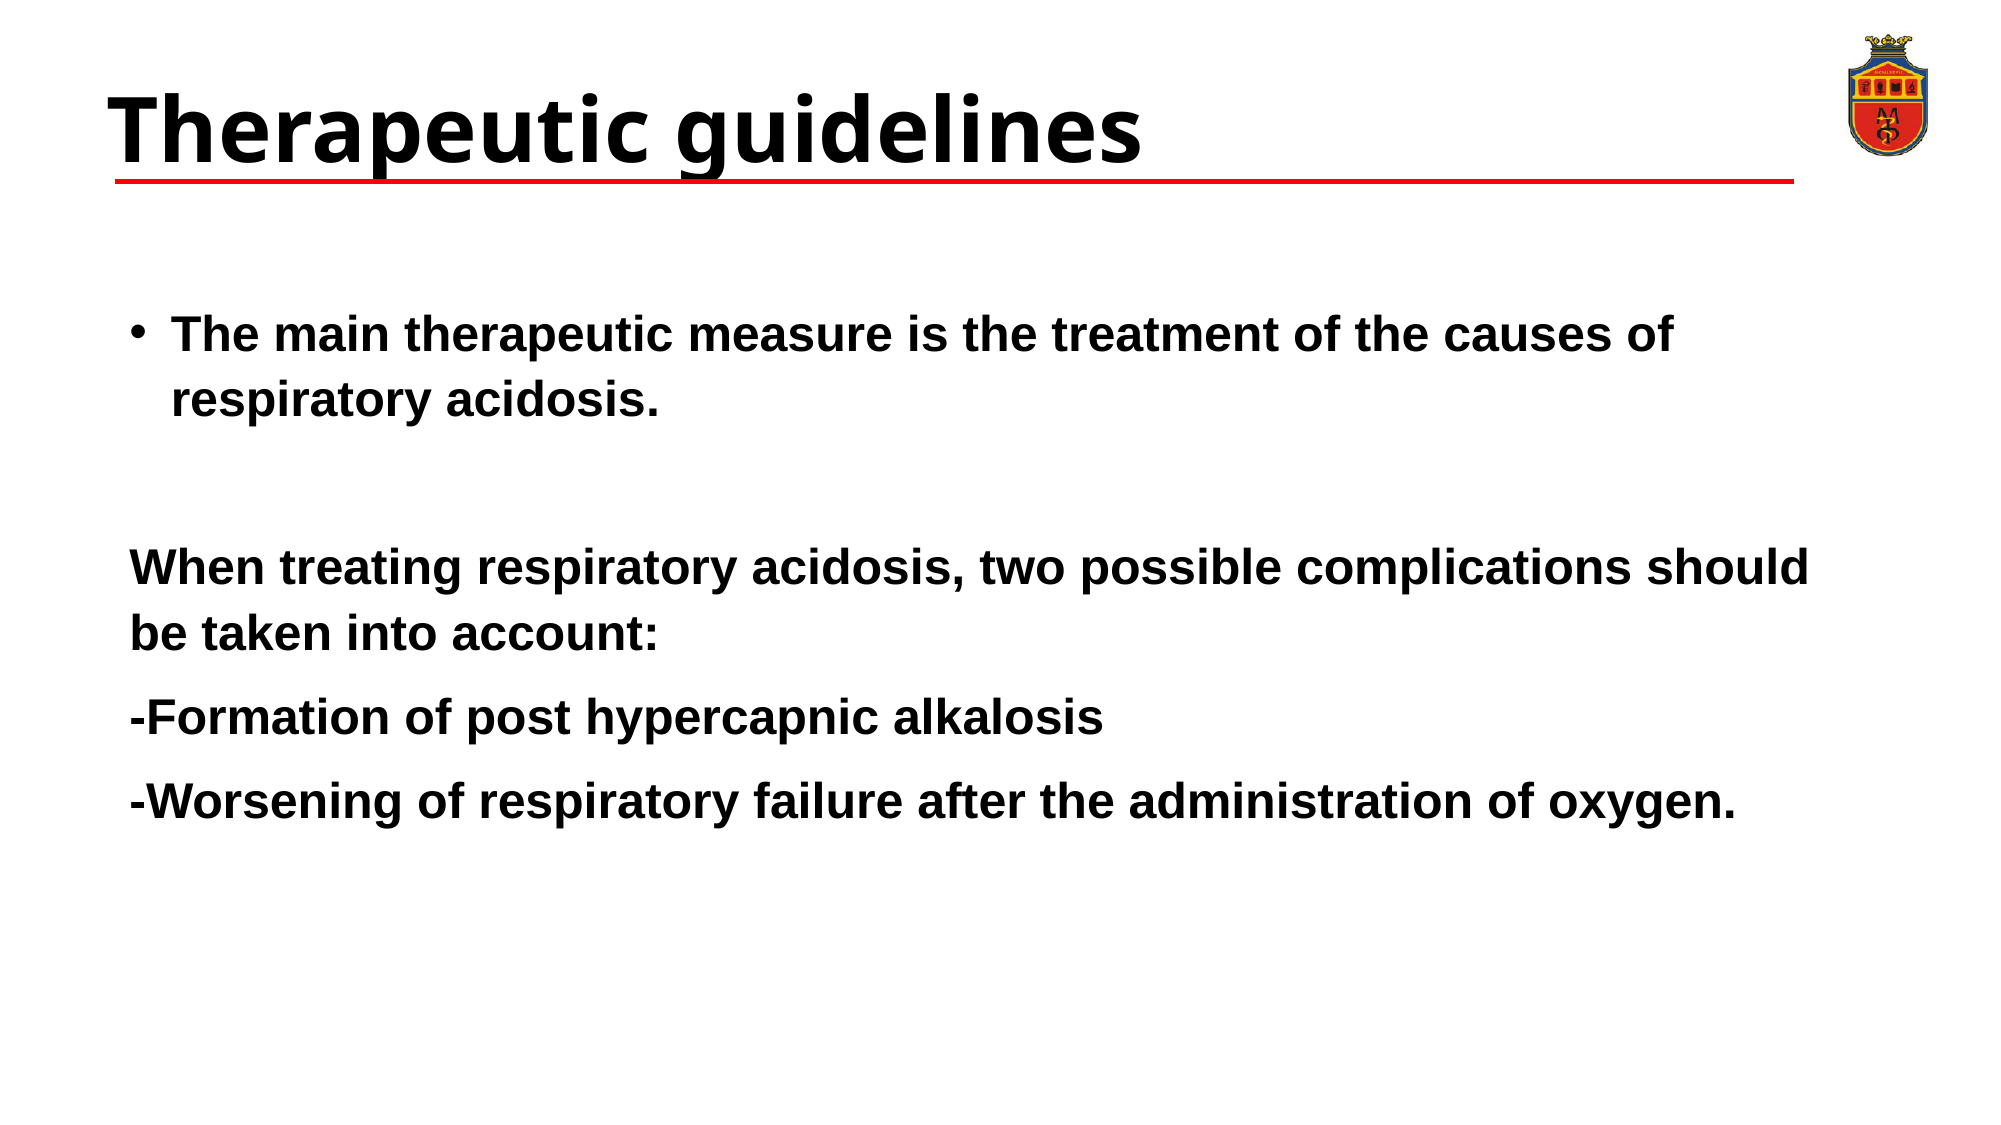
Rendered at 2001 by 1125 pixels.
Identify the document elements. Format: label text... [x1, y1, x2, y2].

picture [1794, 16, 1969, 189]
list The main therapeutic measure is the treatment of the causes of respiratory acidosis. When treating respiratory acidosis, two possible complications should be taken into account: -Formation of post hypercapnic alkalosis -Worsening of respiratory failure after the administration of oxygen. [114, 287, 1860, 838]
title Therapeutic guidelines [91, 64, 1792, 190]
